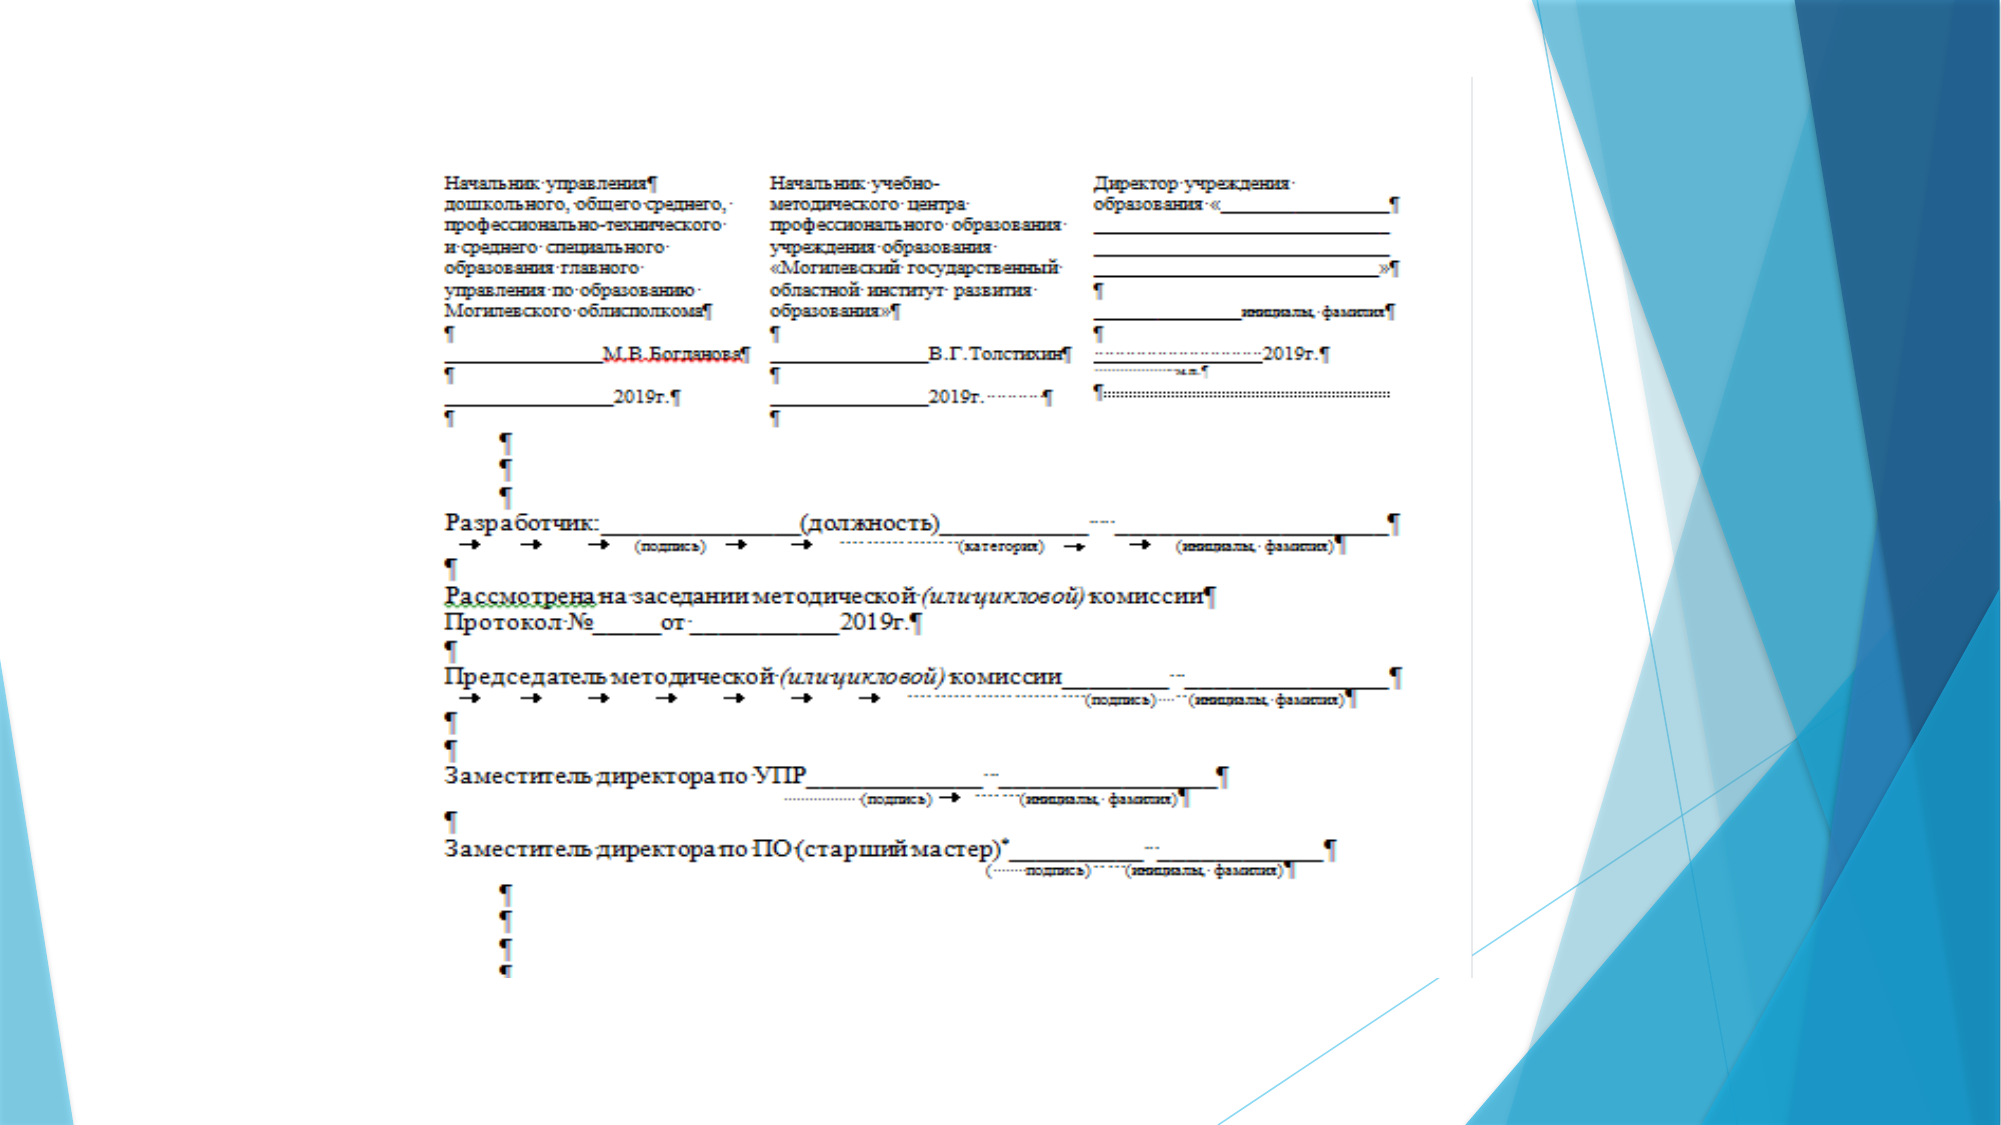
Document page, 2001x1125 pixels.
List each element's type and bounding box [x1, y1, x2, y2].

picture [361, 76, 1473, 978]
